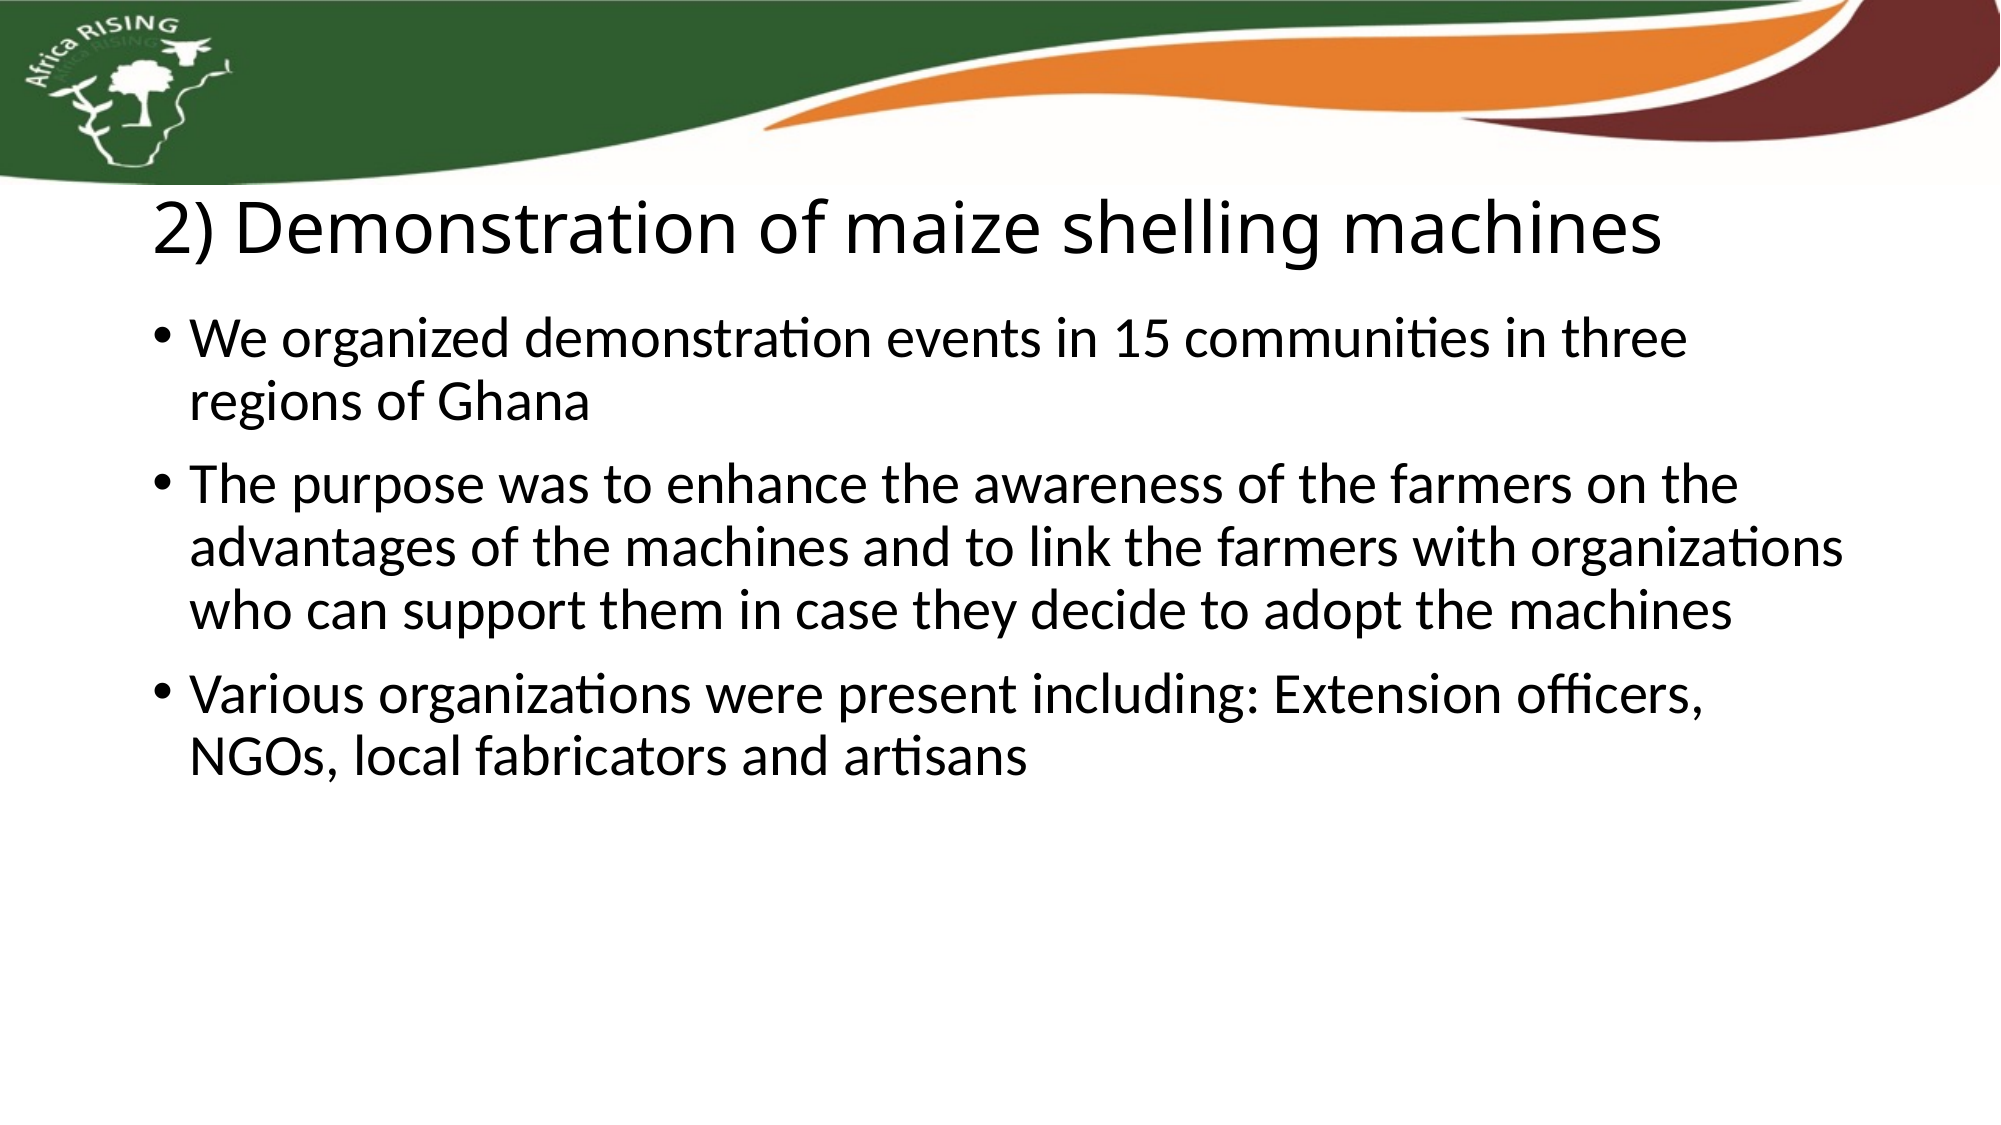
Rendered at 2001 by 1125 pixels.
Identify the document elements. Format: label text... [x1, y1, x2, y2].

list We organized demonstration events in 15 communities in three regions of Ghana The purpose was to enhance the awareness of the farmers on the advantages of the machines and to link the farmers with organizations who can support them in case they decide to adopt the machines Various organizations were present including: Extension officers, NGOs, local fabricators and artisans [137, 299, 1863, 1014]
picture [0, 0, 2000, 185]
title 2) Demonstration of maize shelling machines [137, 185, 1863, 278]
